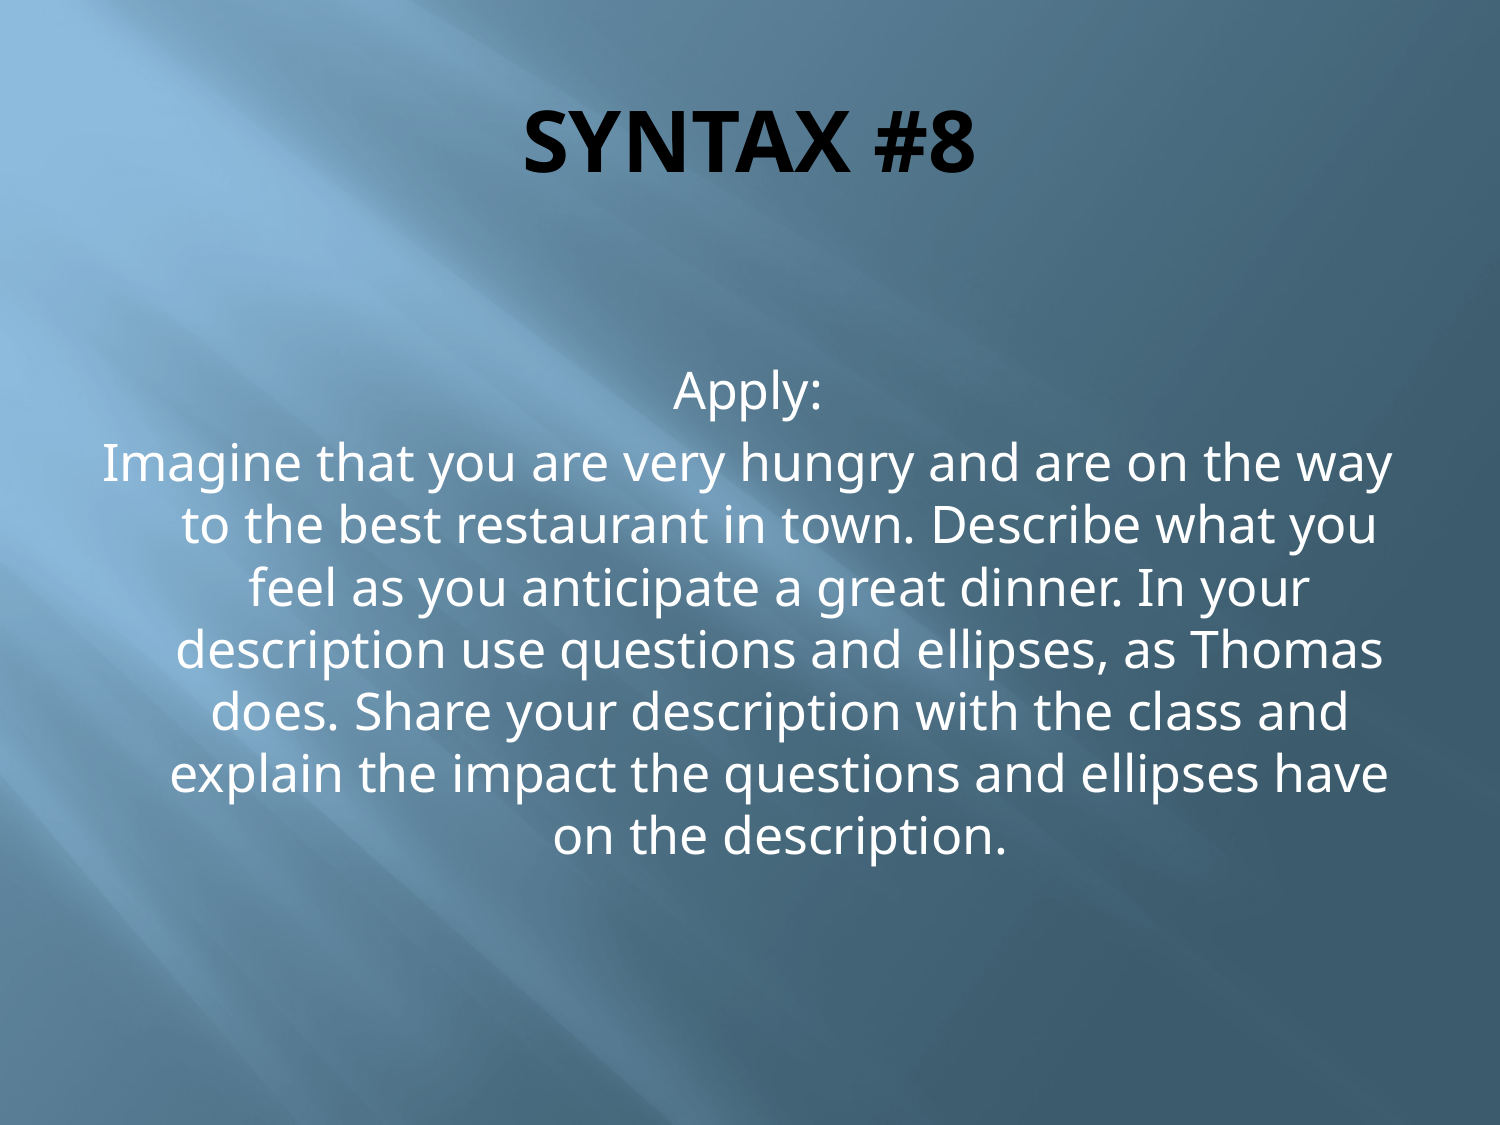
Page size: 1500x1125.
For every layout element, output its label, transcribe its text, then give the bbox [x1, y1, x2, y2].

title SYNTAX #8 [75, 45, 1425, 233]
list Apply: Imagine that you are very hungry and are on the way to the best restaurant in town. Describe what you feel as you anticipate a great dinner. In your description use questions and ellipses, as Thomas does. Share your description with the class and explain the impact the questions and ellipses have on the description. [62, 350, 1413, 875]
